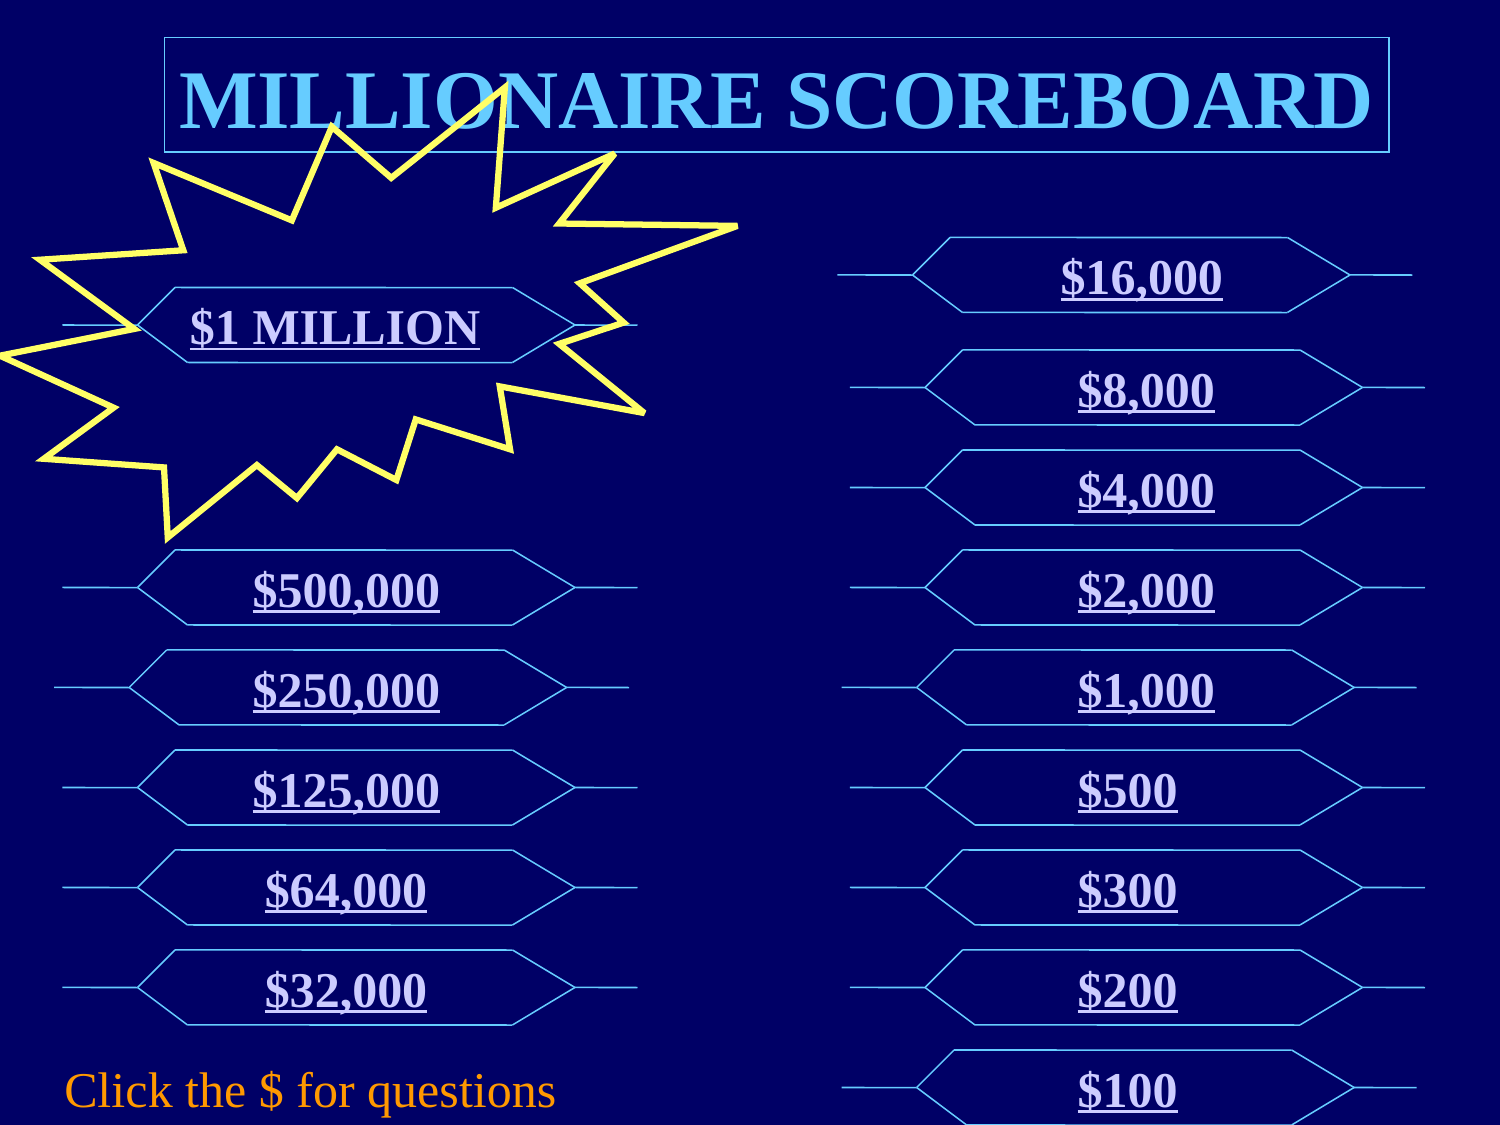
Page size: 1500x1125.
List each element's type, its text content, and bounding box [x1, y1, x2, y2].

text_box $100 [1062, 1049, 1193, 1125]
text_box MILLIONAIRE SCOREBOARD [164, 37, 1389, 153]
text_box $500 [1062, 749, 1193, 825]
text_box $4,000 [1062, 449, 1230, 525]
text_box Click the $ for questions [49, 1049, 572, 1125]
text_box $8,000 [1062, 349, 1230, 425]
text_box $64,000 [250, 849, 443, 925]
text_box $32,000 [250, 949, 443, 1025]
text_box $500,000 [237, 549, 455, 625]
text_box $250,000 [237, 649, 455, 725]
text_box $300 [1062, 849, 1193, 925]
text_box $1,000 [1062, 649, 1230, 725]
text_box $200 [1062, 949, 1193, 1025]
text_box $16,000 [1045, 237, 1239, 313]
text_box $2,000 [1062, 549, 1230, 625]
text_box [0, 87, 738, 538]
text_box $125,000 [237, 749, 455, 825]
